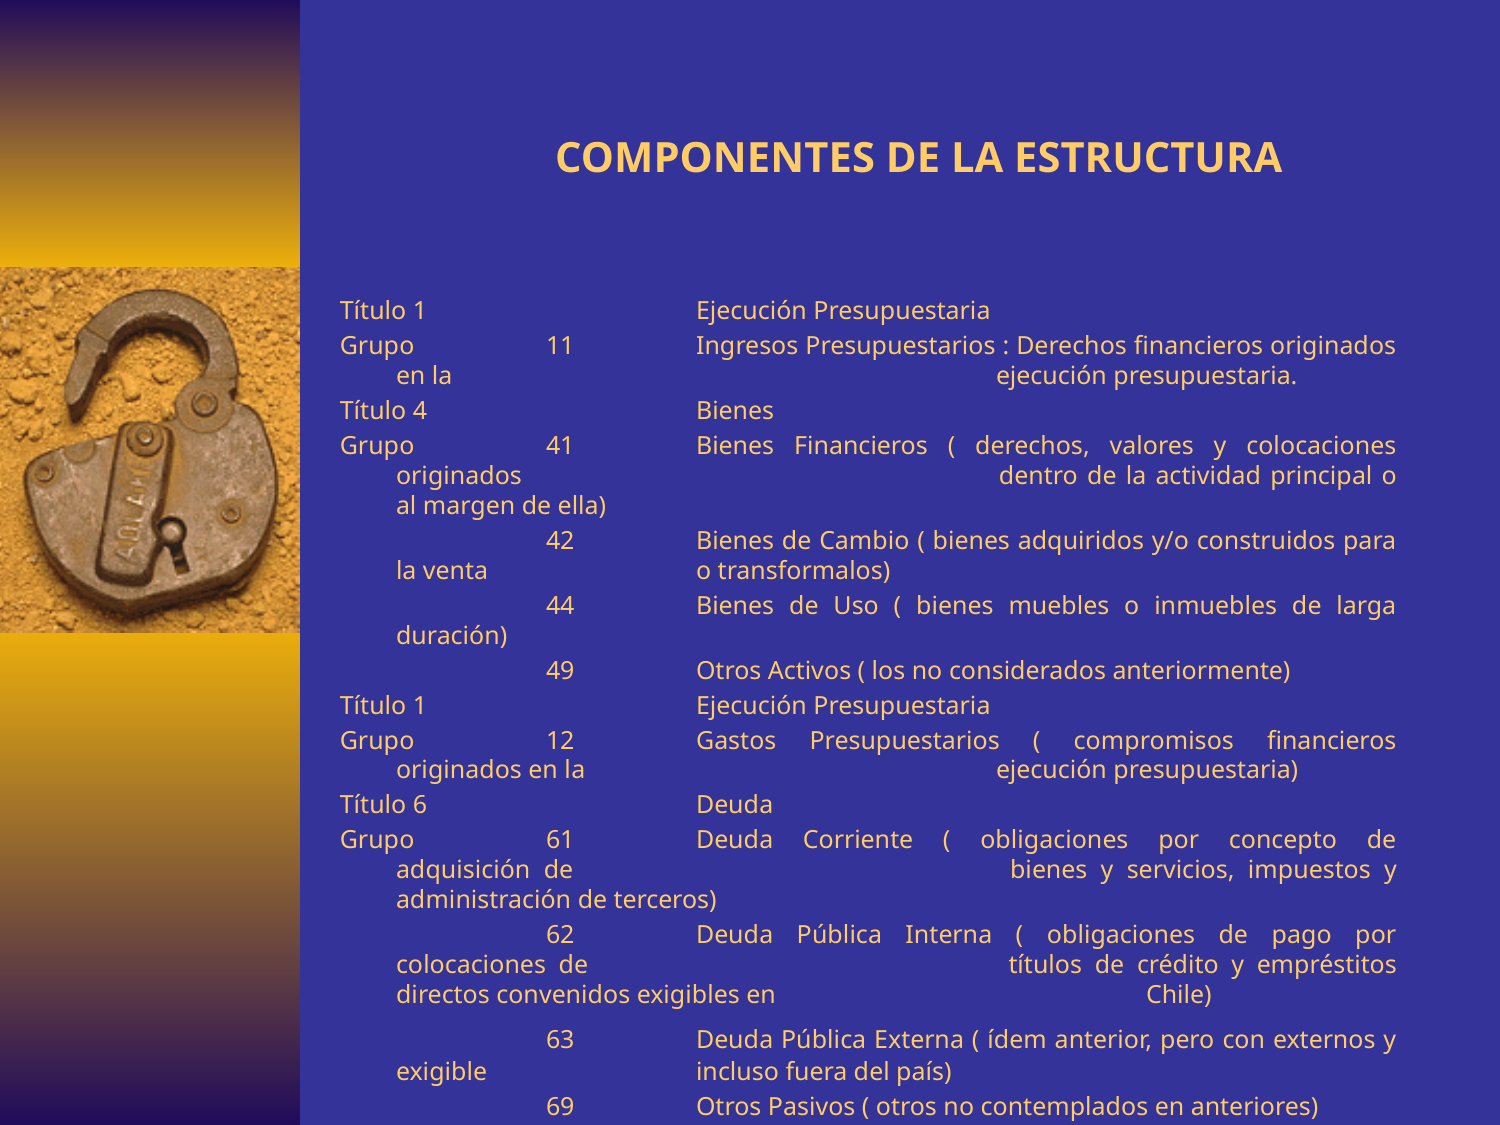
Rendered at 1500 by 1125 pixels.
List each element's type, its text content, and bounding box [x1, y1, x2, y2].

picture [0, 267, 300, 633]
subtitle Título 1 Ejecución Presupuestaria Grupo 11 Ingresos Presupuestarios : Derechos financieros originados en la ejecución presupuestaria. Título 4 Bienes Grupo 41 Bienes Financieros ( derechos, valores y colocaciones originados dentro de la actividad principal o al margen de ella) 42 Bienes de Cambio ( bienes adquiridos y/o construidos para la venta o transformalos) 44 Bienes de Uso ( bienes muebles o inmuebles de larga duración) 49 Otros Activos ( los no considerados anteriormente) Título 1 Ejecución Presupuestaria Grupo 12 Gastos Presupuestarios ( compromisos financieros originados en la ejecución presupuestaria) Título 6 Deuda Grupo 61 Deuda Corriente ( obligaciones por concepto de adquisición de bienes y servicios, impuestos y administración de terceros) 62 Deuda Pública Interna ( obligaciones de pago por colocaciones de títulos de crédito y empréstitos directos convenidos exigibles en Chile) 63 Deuda Pública Externa ( ídem anterior, pero con externos y exigible incluso fuera del país) 69 Otros Pasivos ( otros no contemplados en anteriores) [324, 286, 1413, 576]
title COMPONENTES DE LA ESTRUCTURA [411, 61, 1426, 251]
